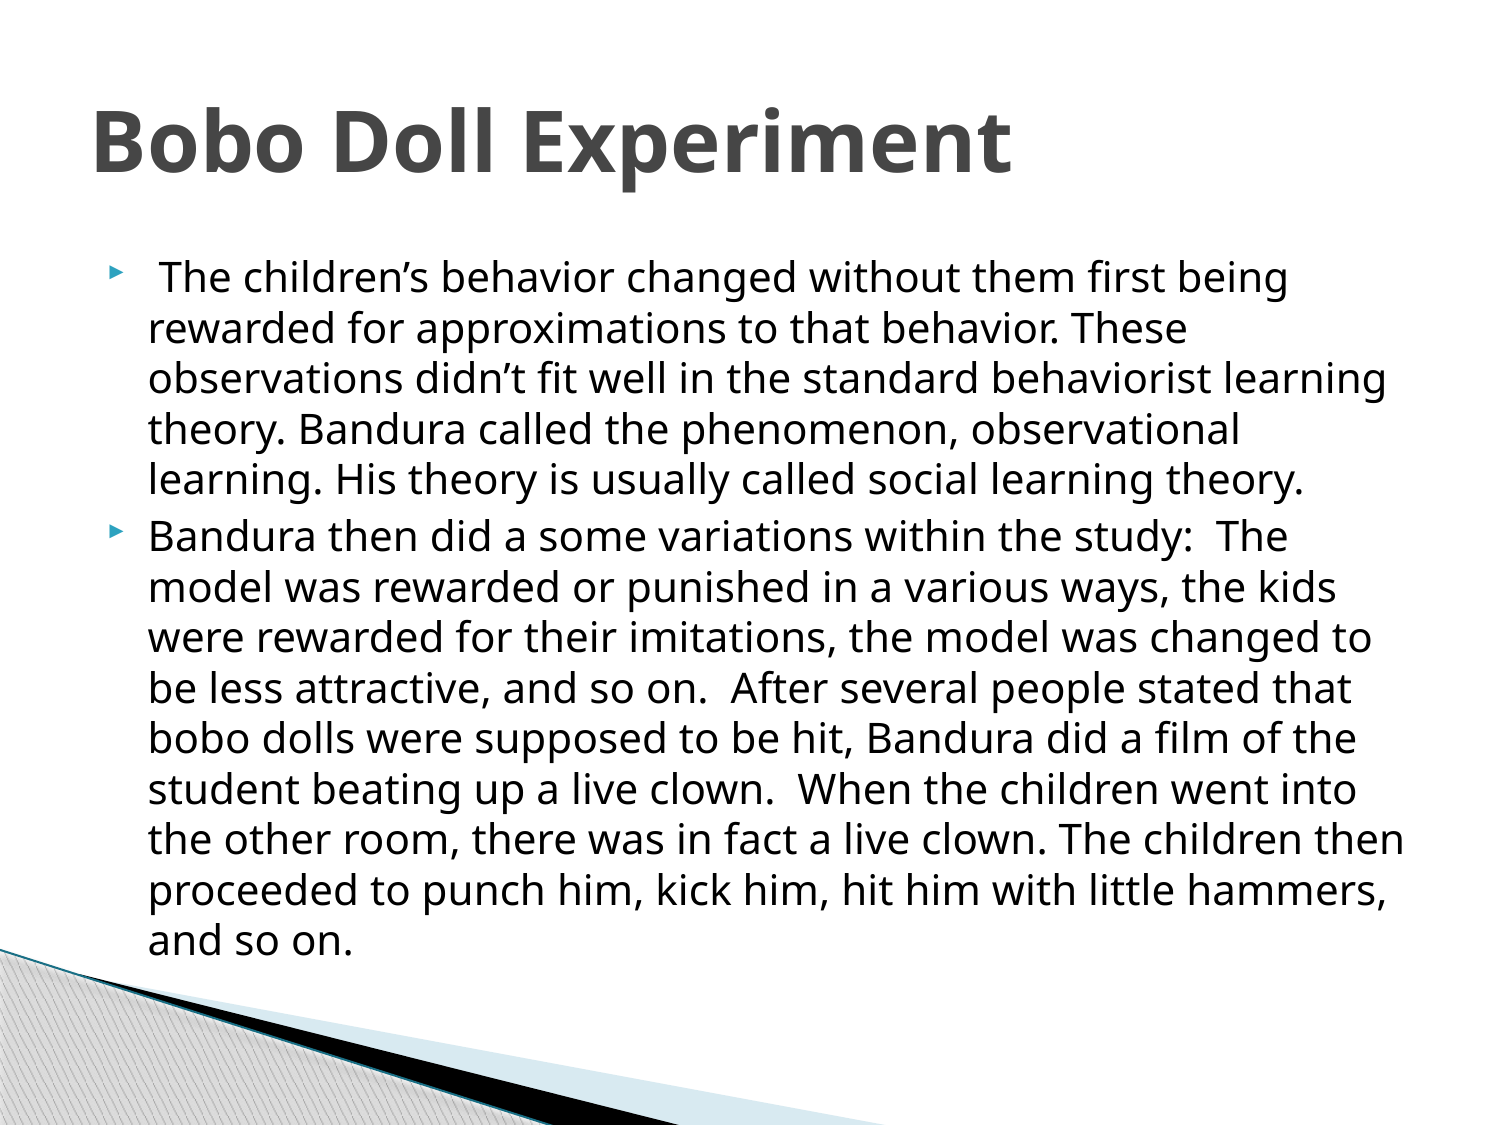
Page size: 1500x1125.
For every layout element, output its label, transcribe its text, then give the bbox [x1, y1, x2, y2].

list The children’s behavior changed without them first being rewarded for approximations to that behavior. These observations didn’t fit well in the standard behaviorist learning theory. Bandura called the phenomenon, observational learning. His theory is usually called social learning theory. Bandura then did a some variations within the study: The model was rewarded or punished in a various ways, the kids were rewarded for their imitations, the model was changed to be less attractive, and so on. After several people stated that bobo dolls were supposed to be hit, Bandura did a film of the student beating up a live clown. When the children went into the other room, there was in fact a live clown. The children then proceeded to punch him, kick him, hit him with little hammers, and so on. [75, 243, 1425, 986]
title Bobo Doll Experiment [75, 45, 1425, 233]
